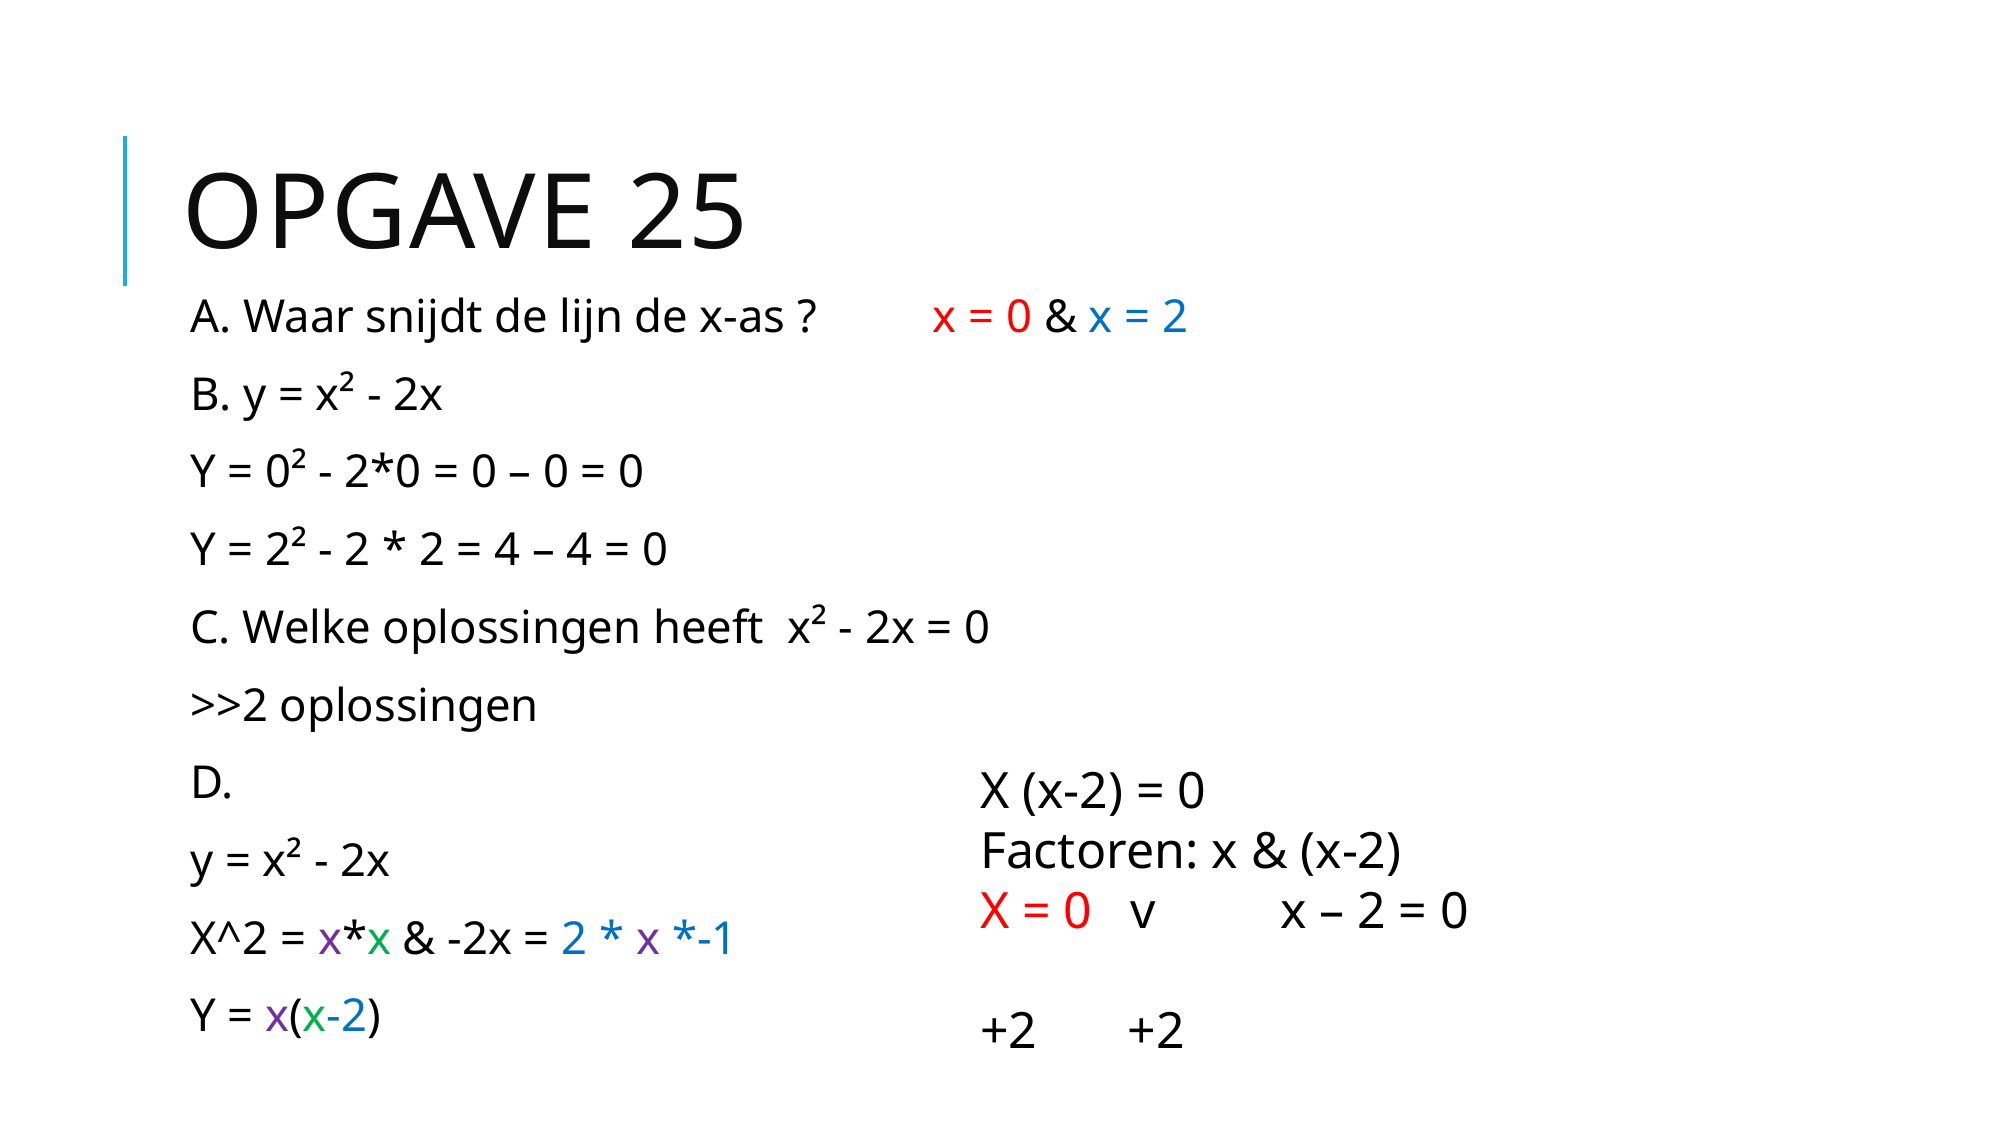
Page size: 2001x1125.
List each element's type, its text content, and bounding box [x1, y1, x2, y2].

list A. Waar snijdt de lijn de x-as ? x = 0 & x = 2 B. y = x² - 2x Y = 0² - 2*0 = 0 – 0 = 0 Y = 2² - 2 * 2 = 4 – 4 = 0 C. Welke oplossingen heeft x² - 2x = 0 >>2 oplossingen D. y = x² - 2x X^2 = x*x & -2x = 2 * x *-1 Y = x(x-2) [168, 285, 1279, 1070]
text_box X (x-2) = 0 Factoren: x & (x-2) X = 0 v x – 2 = 0 +2 +2 x = 2 [965, 751, 1498, 1125]
title Opgave 25 [168, 96, 1763, 342]
